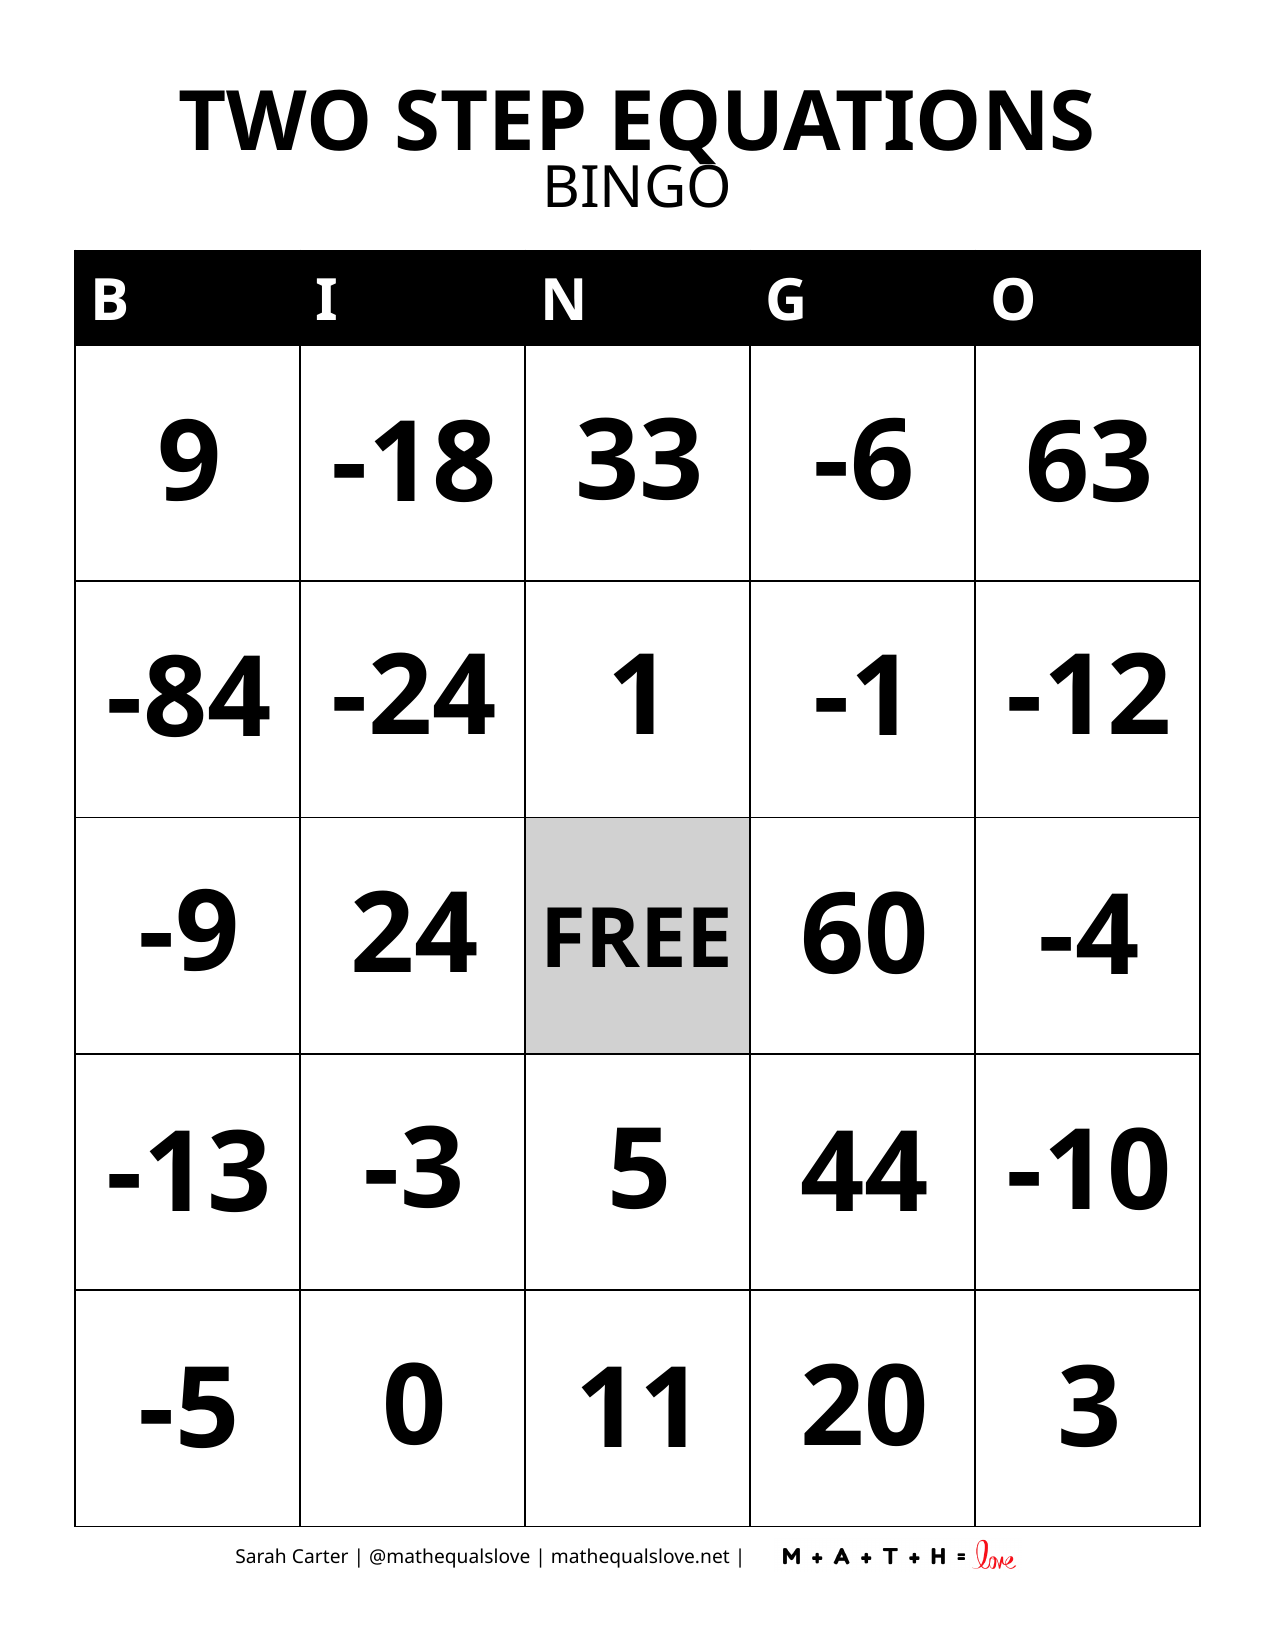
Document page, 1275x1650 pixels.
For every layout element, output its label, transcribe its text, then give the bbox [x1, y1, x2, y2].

text_box 24 [300, 904, 528, 952]
table_cell [76, 1055, 299, 1142]
text_box 11 [525, 1378, 753, 1426]
table_cell [301, 952, 524, 1053]
table_cell [76, 1291, 299, 1378]
text_box -10 [975, 1141, 1203, 1189]
table_header G [751, 251, 974, 344]
table_cell [526, 582, 749, 665]
text_box 60 [750, 905, 978, 953]
table_cell [76, 1190, 299, 1289]
table_cell [751, 1291, 974, 1376]
text_box -3 [300, 1138, 528, 1186]
table_cell [301, 713, 524, 817]
table_cell [976, 1189, 1199, 1289]
text_box 0 [300, 1375, 528, 1423]
table_header B [76, 251, 299, 344]
text_box -9 [75, 902, 303, 950]
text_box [220, 1535, 1055, 1576]
table_cell [751, 818, 974, 905]
text_box 44 [750, 1142, 978, 1190]
table_cell [76, 346, 299, 431]
text_box 33 [525, 430, 750, 478]
text_box TWO STEP EQUATIONS [74, 59, 1200, 175]
table_cell [526, 346, 749, 430]
table_cell [751, 1055, 974, 1142]
table_cell [976, 954, 1199, 1053]
text_box -4 [975, 906, 1203, 954]
table_cell [751, 1424, 974, 1526]
text_box -18 [300, 432, 528, 480]
table_cell [76, 715, 299, 817]
table_cell [976, 713, 1199, 817]
table_cell [526, 1291, 749, 1378]
table_cell [526, 1187, 749, 1289]
text_box -5 [75, 1378, 303, 1426]
text_box -84 [75, 667, 303, 715]
table_cell [526, 713, 749, 817]
table_cell [301, 346, 524, 432]
table_cell [976, 582, 1199, 665]
text_box -1 [750, 666, 978, 714]
table_cell [976, 346, 1199, 432]
table_cell [751, 953, 974, 1053]
table_cell [976, 480, 1199, 580]
text_box -6 [750, 430, 978, 478]
table_cell [301, 1291, 524, 1375]
table_cell [976, 818, 1199, 906]
text_box 63 [975, 432, 1203, 480]
table_cell FREE [526, 818, 749, 1053]
table_cell [76, 1426, 299, 1526]
text_box 20 [750, 1376, 978, 1424]
table_cell [301, 1186, 524, 1289]
table_cell [526, 1426, 749, 1526]
table_cell [751, 582, 974, 666]
table_cell [751, 346, 974, 430]
table_cell [301, 1423, 524, 1526]
text_box -24 [300, 665, 525, 713]
table_cell [526, 1055, 749, 1139]
table_cell [751, 1190, 974, 1289]
table_header O [976, 251, 1199, 344]
table_cell [301, 582, 524, 665]
table_cell [976, 1055, 1199, 1141]
table_cell [76, 950, 299, 1053]
table_header I [301, 251, 524, 344]
table_cell [976, 1425, 1199, 1526]
text_box 1 [525, 665, 753, 713]
text_box 3 [975, 1377, 1203, 1425]
text_box BINGO [74, 175, 1200, 226]
table_header N [526, 251, 749, 344]
table_cell [76, 582, 299, 667]
table_cell [301, 1055, 524, 1138]
text_box 9 [75, 431, 303, 479]
table_cell [76, 818, 299, 902]
table_cell [976, 1291, 1199, 1377]
table_cell [301, 818, 524, 904]
table_cell [301, 480, 524, 580]
table_cell [526, 478, 749, 580]
table_cell [76, 479, 299, 580]
text_box -13 [75, 1142, 303, 1190]
text_box 5 [525, 1139, 753, 1187]
table_cell [751, 714, 974, 817]
table_cell [751, 478, 974, 580]
text_box -12 [975, 665, 1203, 713]
